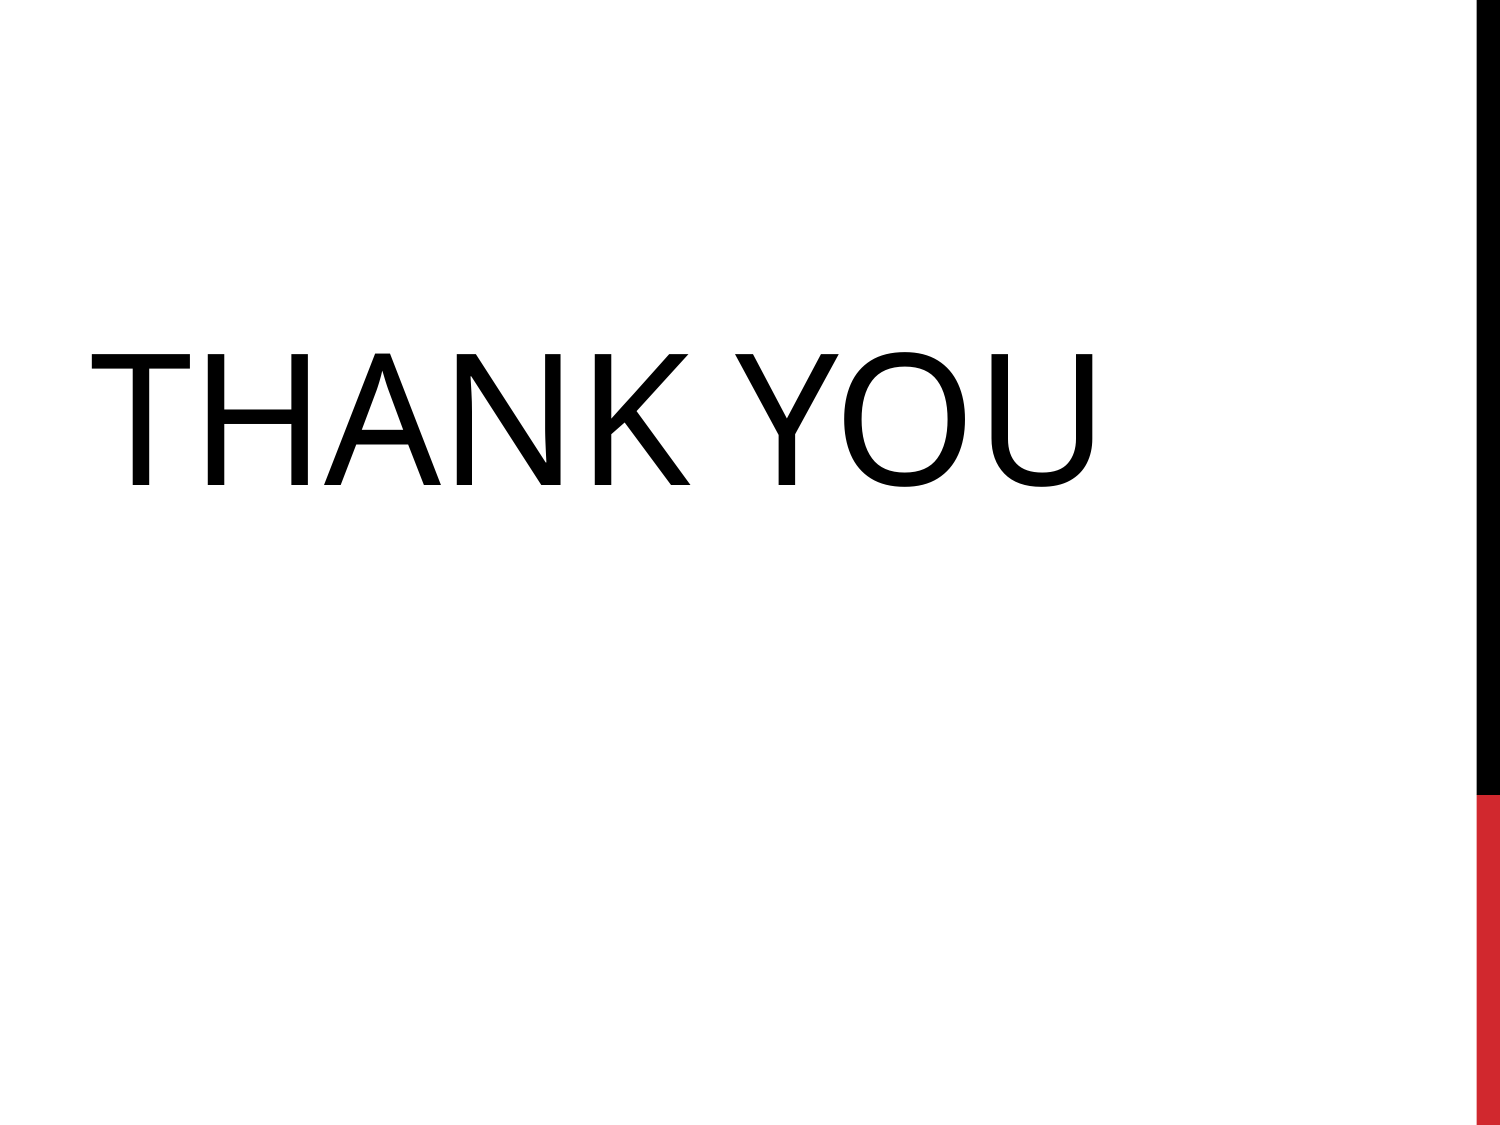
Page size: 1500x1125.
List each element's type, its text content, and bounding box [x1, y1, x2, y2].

title Thank You [75, 37, 1350, 788]
